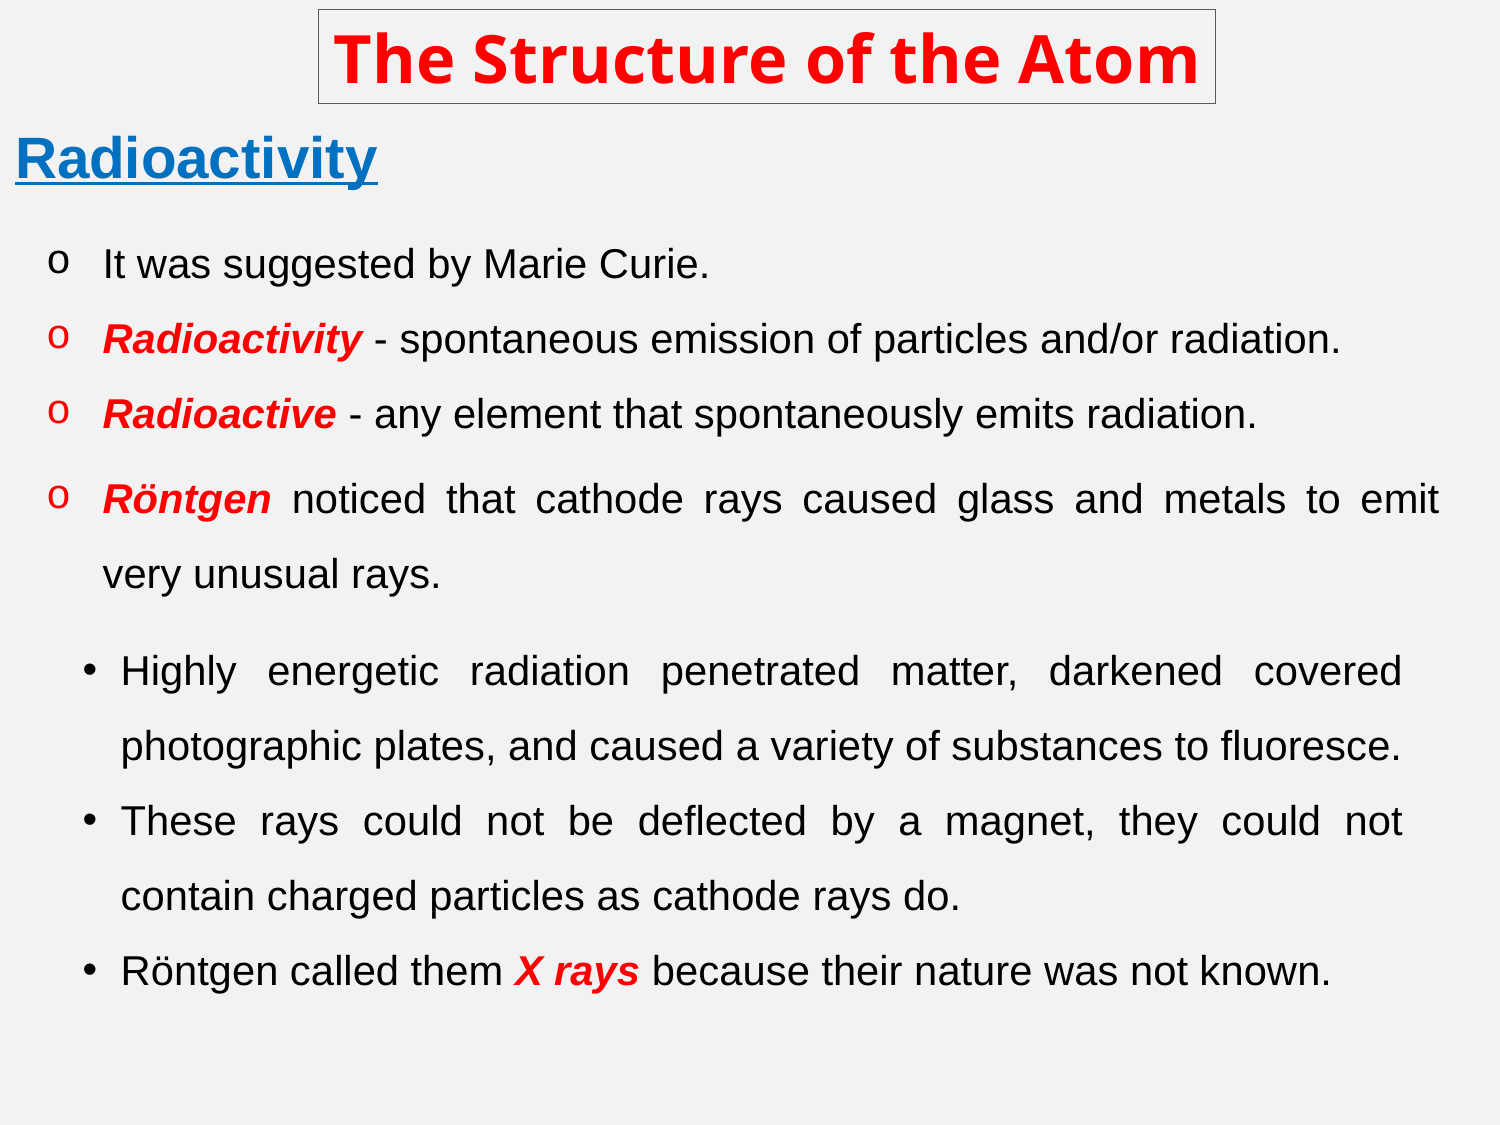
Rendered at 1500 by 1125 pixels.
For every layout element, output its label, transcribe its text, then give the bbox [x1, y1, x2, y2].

text_box Röntgen noticed that cathode rays caused glass and metals to emit very unusual rays. [31, 439, 1455, 605]
text_box Highly energetic radiation penetrated matter, darkened covered photographic plates, and caused a variety of substances to fluoresce. These rays could not be deflected by a magnet, they could not contain charged particles as cathode rays do. Röntgen called them X rays because their nature was not known. [68, 611, 1419, 1002]
text_box The Structure of the Atom [318, 9, 1216, 104]
text_box Radioactivity [0, 107, 399, 204]
text_box It was suggested by Marie Curie. Radioactivity - spontaneous emission of particles and/or radiation. Radioactive - any element that spontaneously emits radiation. [31, 204, 1455, 439]
